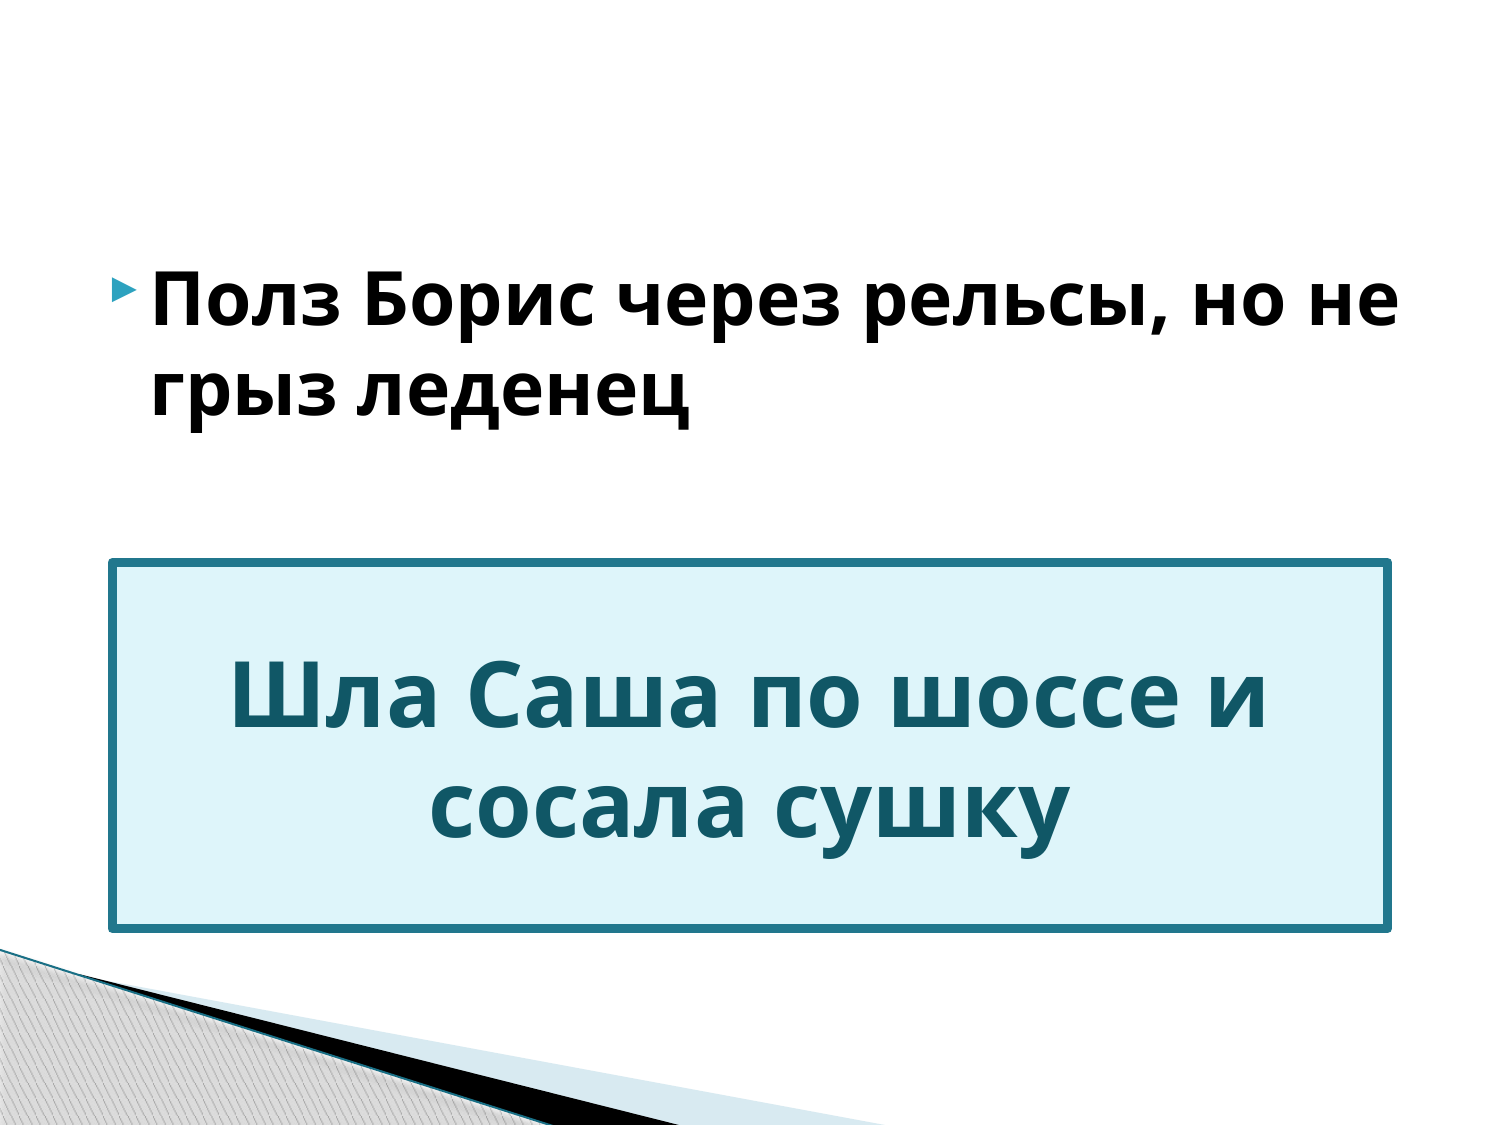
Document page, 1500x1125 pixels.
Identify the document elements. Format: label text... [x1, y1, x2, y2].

list Полз Борис через рельсы, но не грыз леденец [75, 243, 1425, 986]
text_box Шла Саша по шоссе и сосала сушку [108, 558, 1392, 933]
